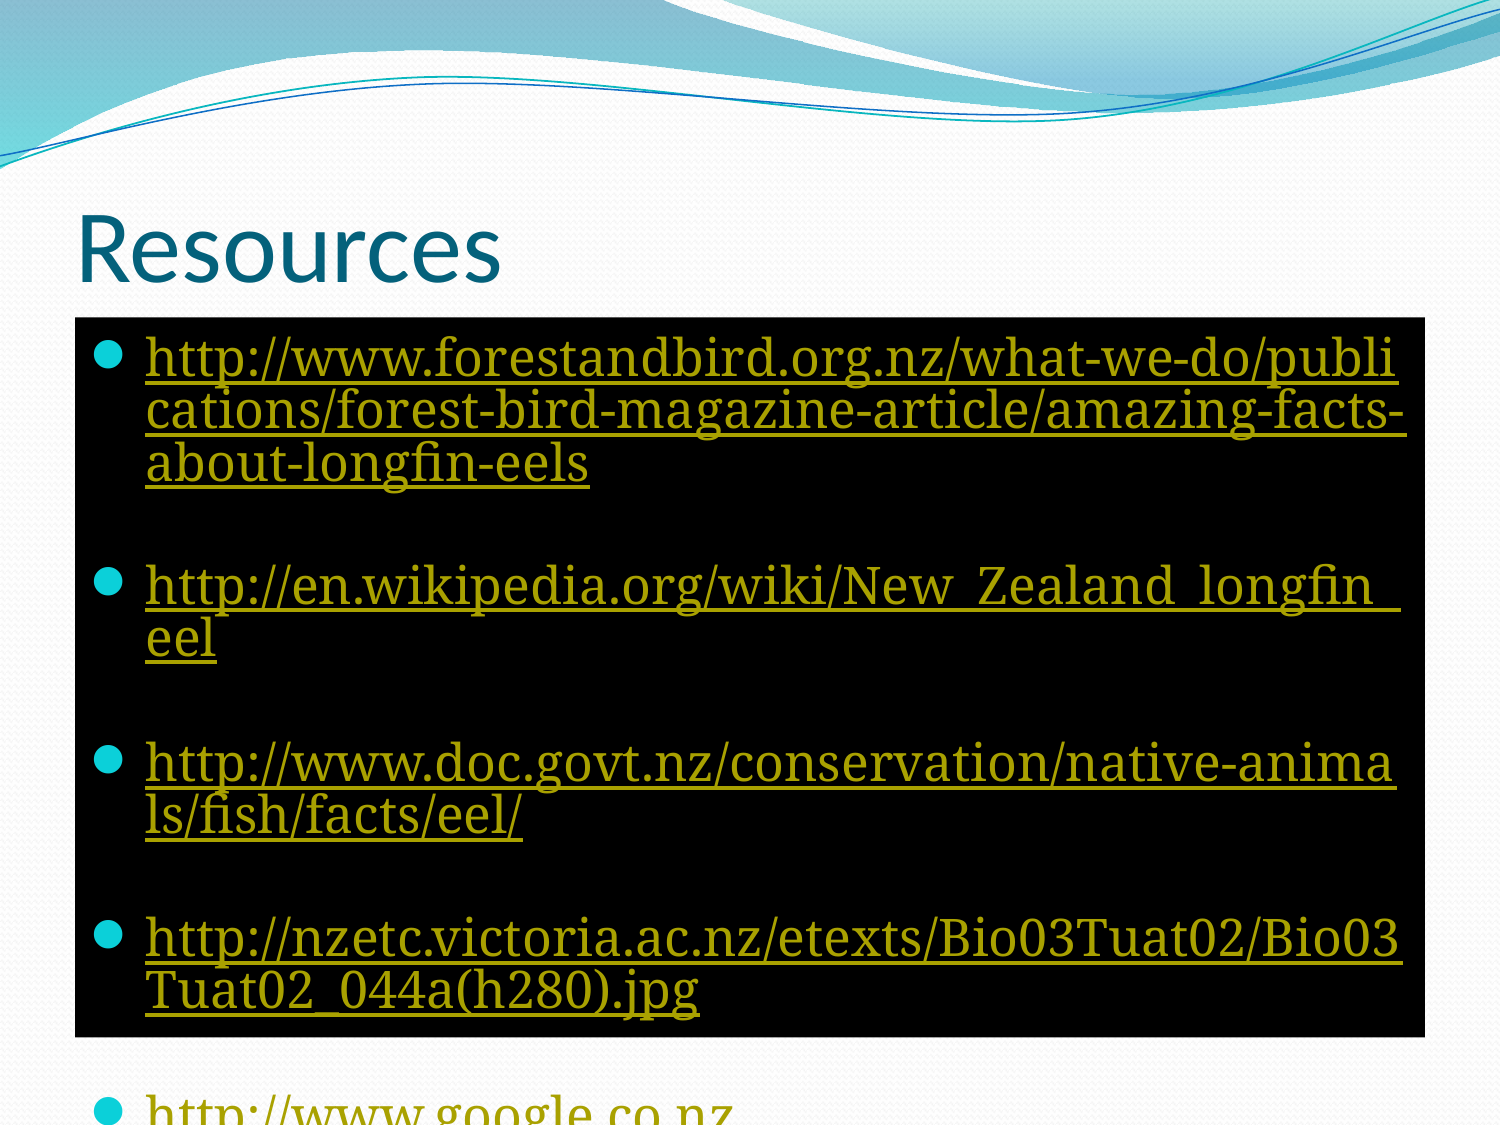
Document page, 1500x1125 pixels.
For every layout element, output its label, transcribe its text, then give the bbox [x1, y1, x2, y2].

list http://www.forestandbird.org.nz/what-we-do/publications/forest-bird-magazine-article/amazing-facts-about-longfin-eels http://en.wikipedia.org/wiki/New_Zealand_longfin_eel http://www.doc.govt.nz/conservation/native-animals/fish/facts/eel/ http://nzetc.victoria.ac.nz/etexts/Bio03Tuat02/Bio03Tuat02_044a(h280).jpg http://www.google.co.nz http://blog.tepapa.govt.nz/wp-content/uploads/2013/04/big-eel-2.jpg [75, 317, 1425, 1038]
title Resources [75, 115, 1425, 303]
